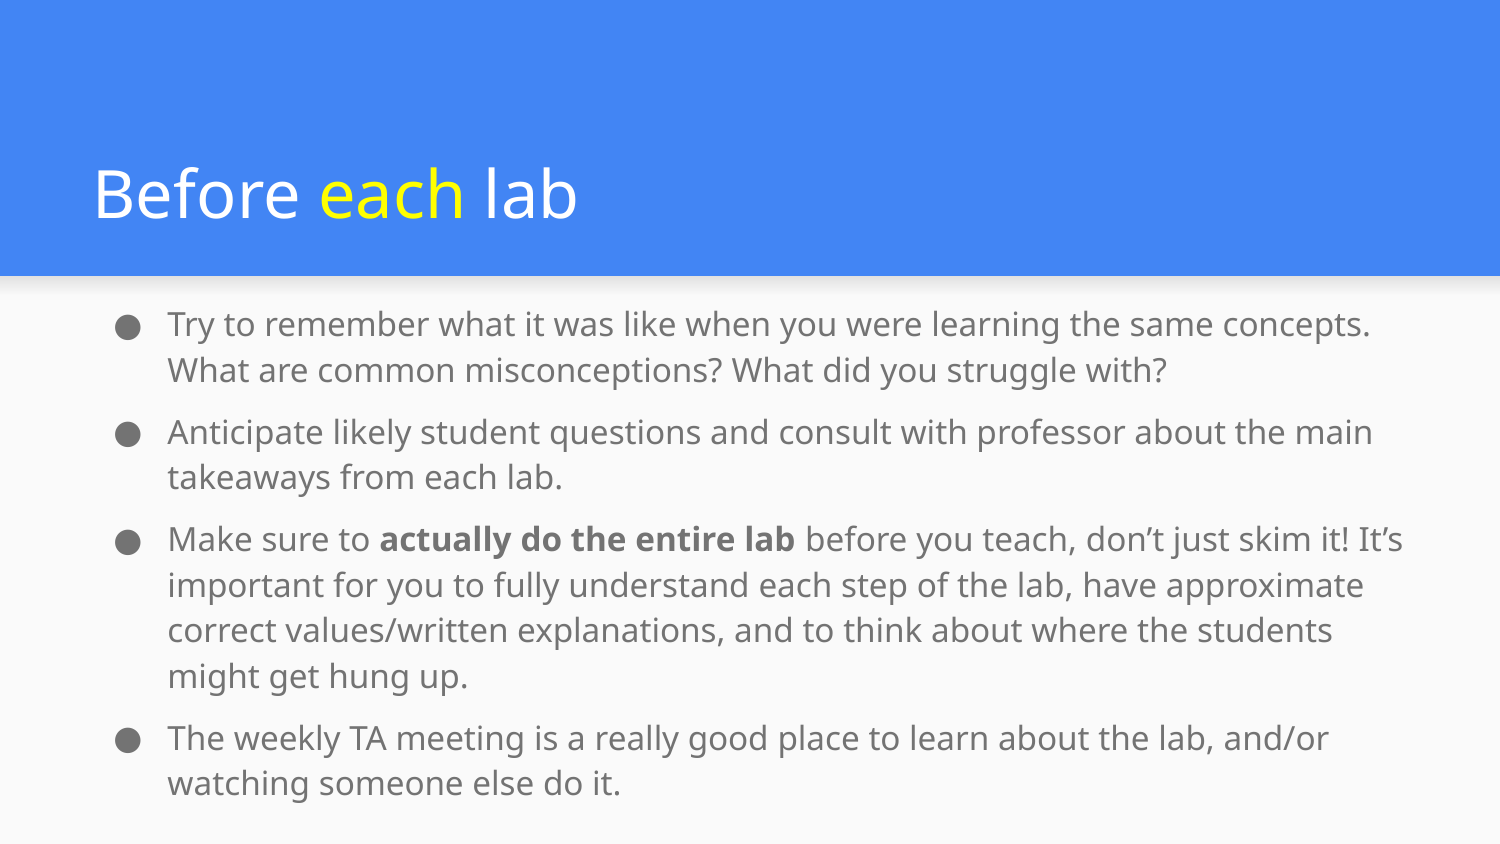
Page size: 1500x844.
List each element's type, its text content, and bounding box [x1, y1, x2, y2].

list Try to remember what it was like when you were learning the same concepts. What are common misconceptions? What did you struggle with? Anticipate likely student questions and consult with professor about the main takeaways from each lab. Make sure to actually do the entire lab before you teach, don’t just skim it! It’s important for you to fully understand each step of the lab, have approximate correct values/written explanations, and to think about where the students might get hung up. The weekly TA meeting is a really good place to learn about the lab, and/or watching someone else do it. [77, 282, 1427, 822]
title Before each lab [77, 121, 1427, 248]
